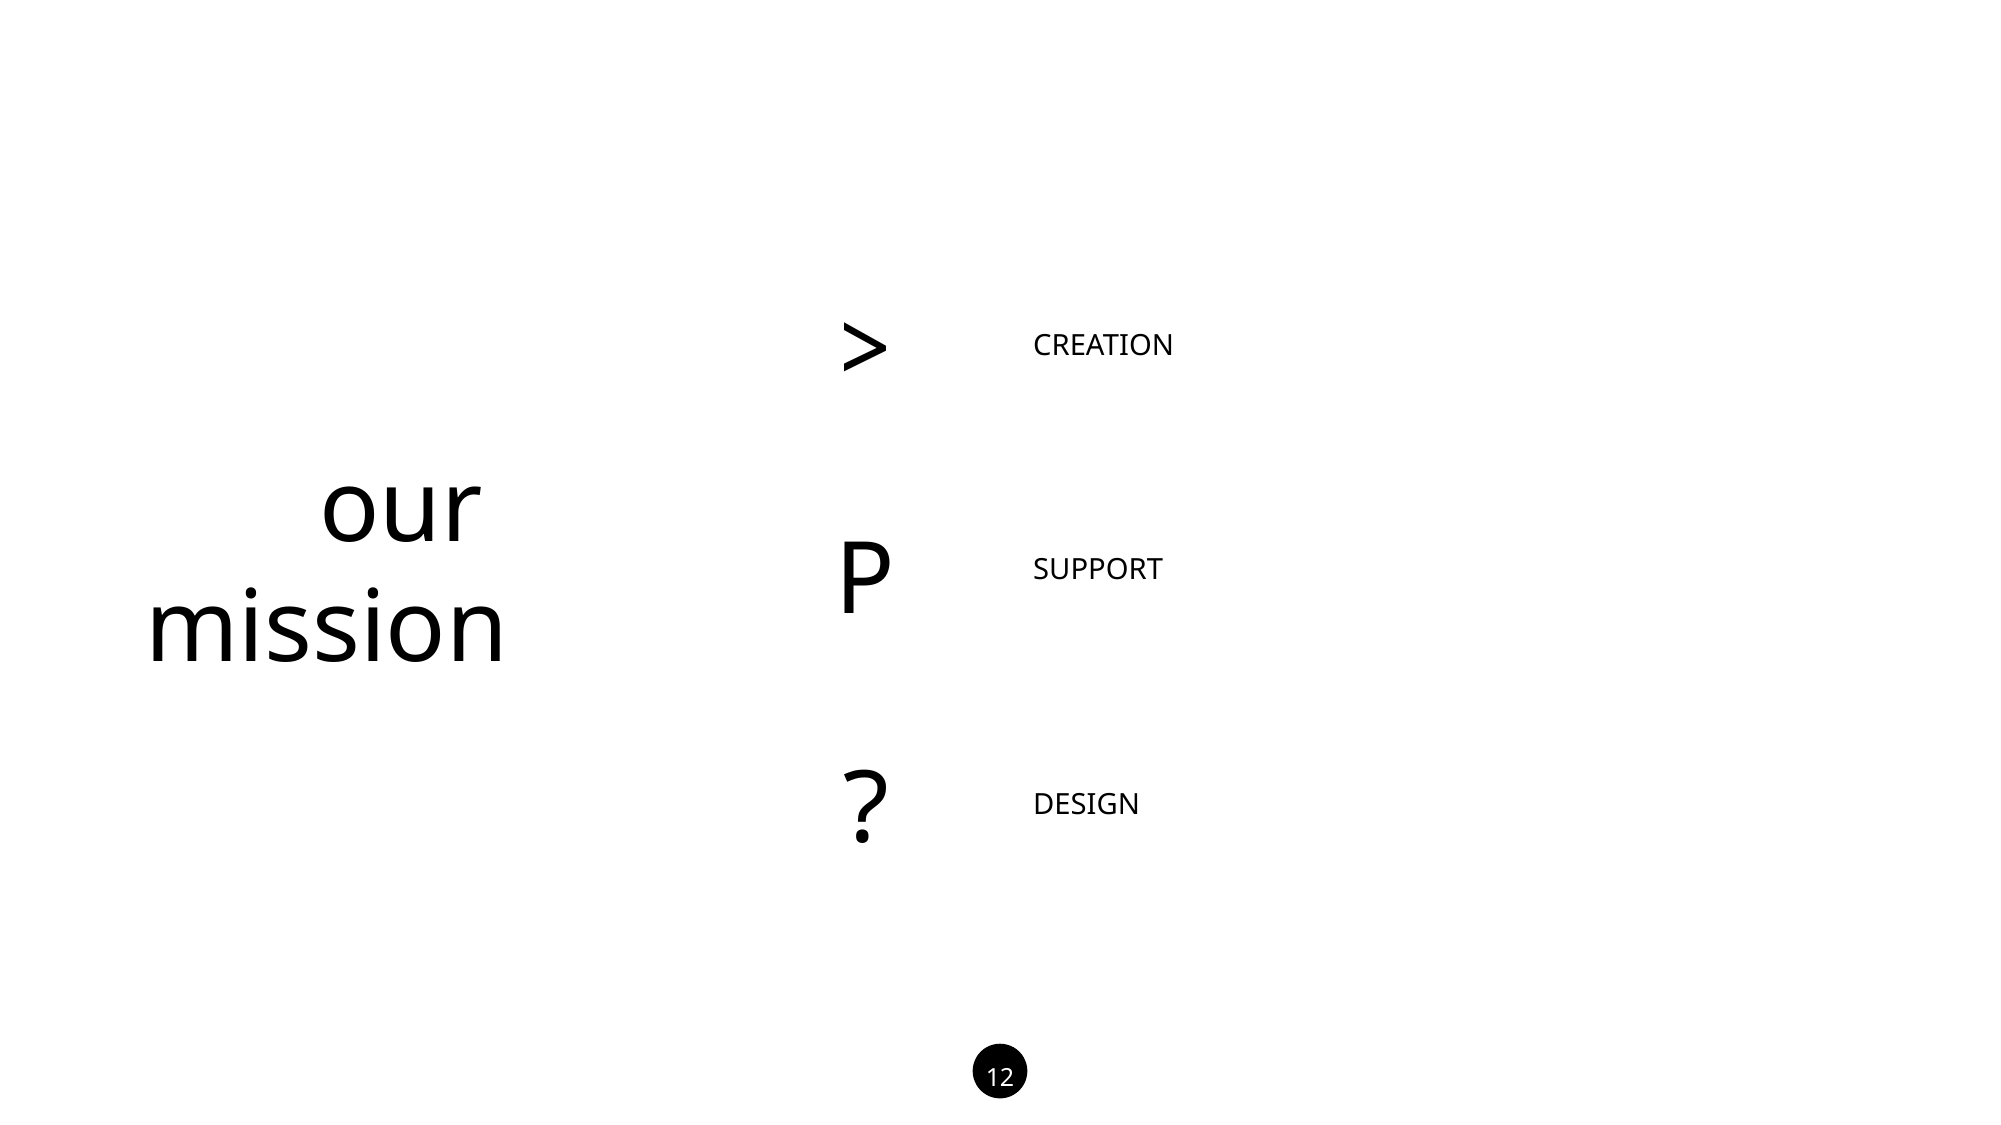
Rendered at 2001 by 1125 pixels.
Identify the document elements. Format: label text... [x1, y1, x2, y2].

picture [592, 0, 1408, 1125]
text_box our mission [123, 433, 524, 689]
